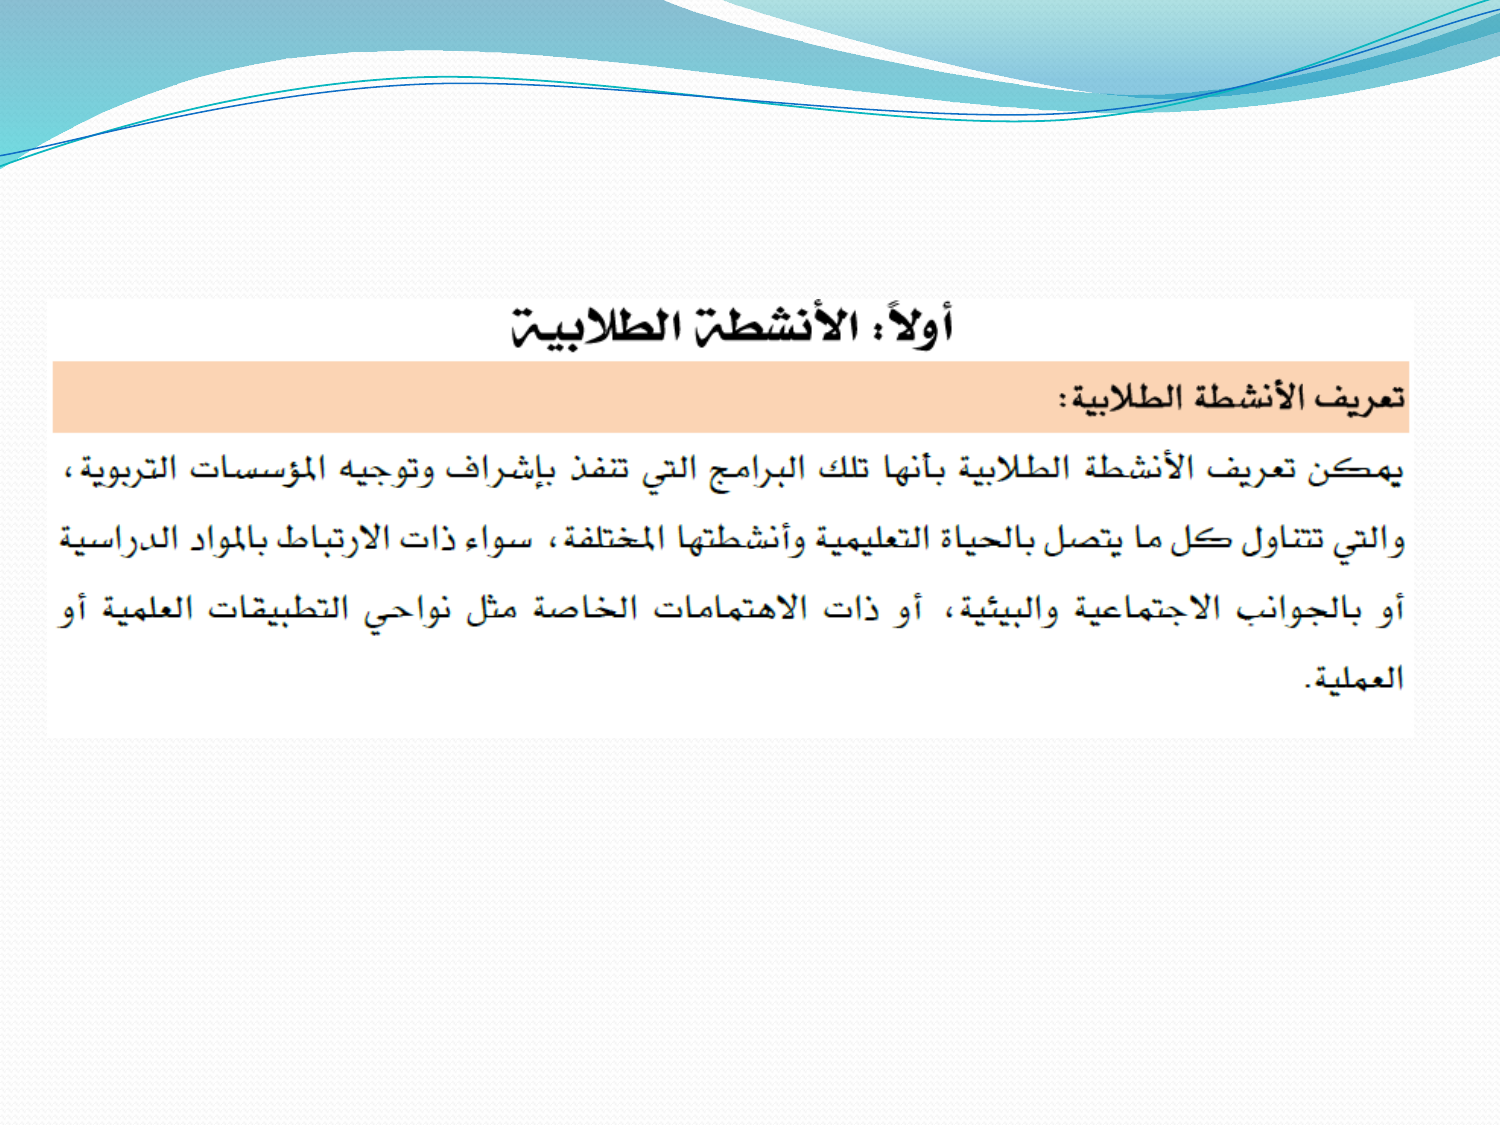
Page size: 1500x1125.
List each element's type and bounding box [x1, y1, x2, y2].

picture [47, 299, 1414, 738]
